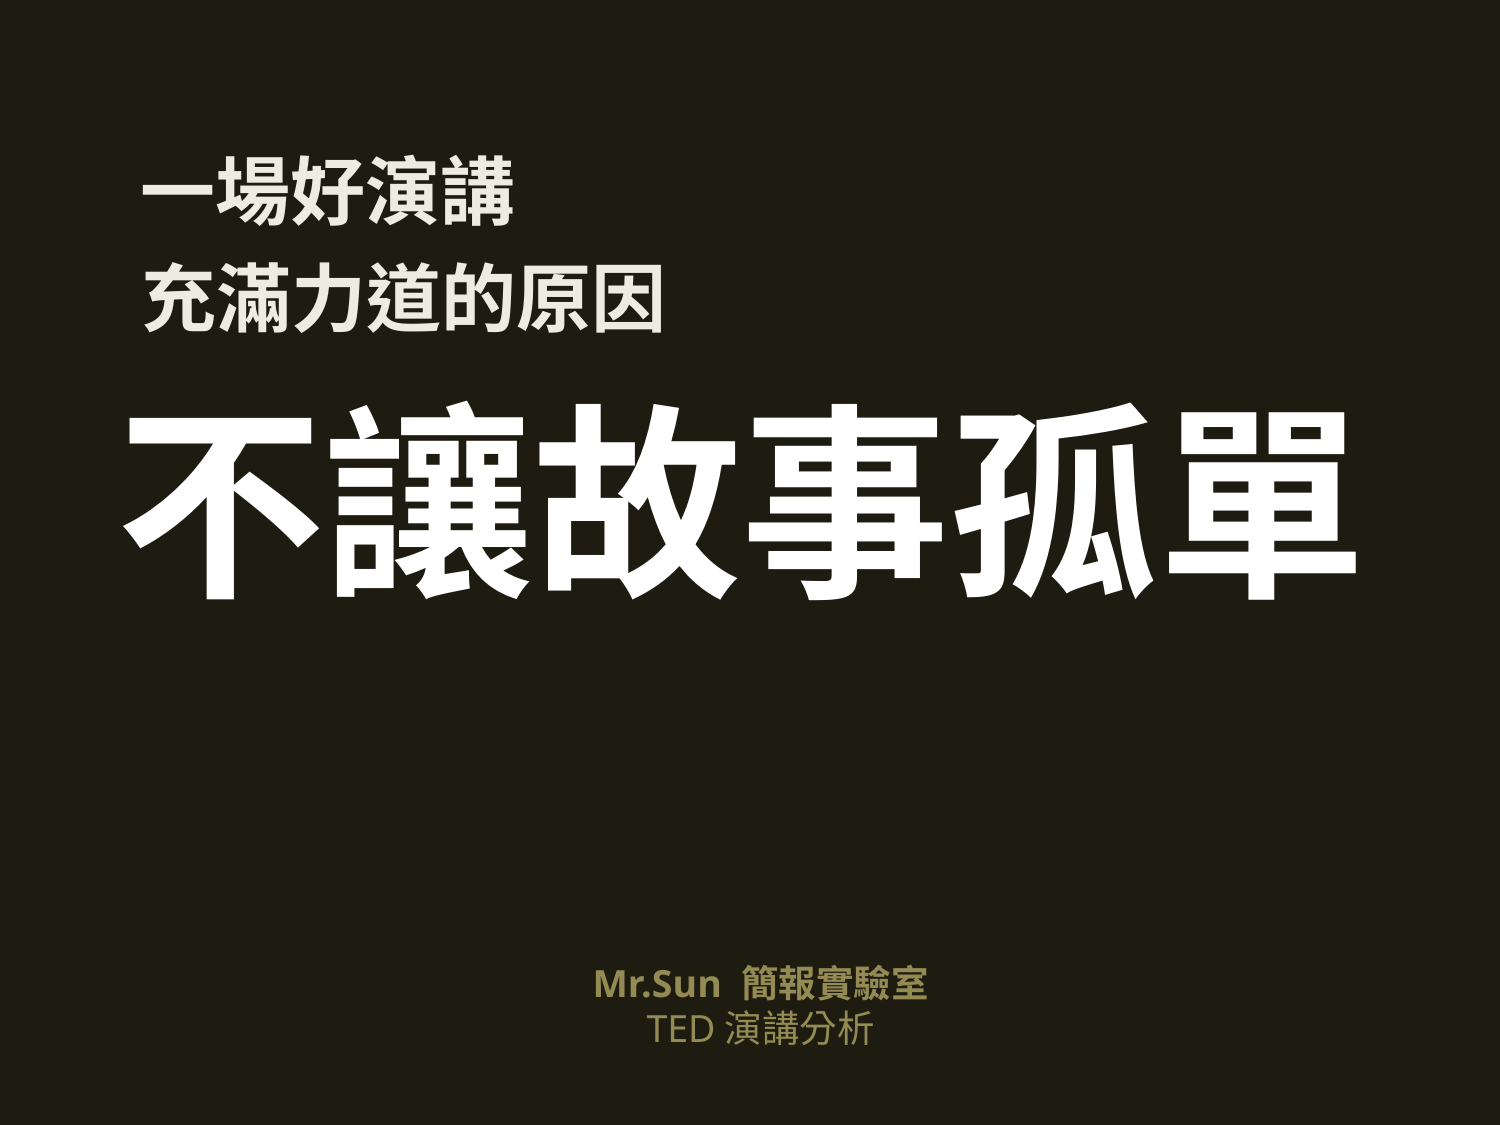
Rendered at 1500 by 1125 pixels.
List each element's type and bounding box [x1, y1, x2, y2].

text_box [0, 10, 1500, 1115]
text_box [123, 136, 685, 351]
